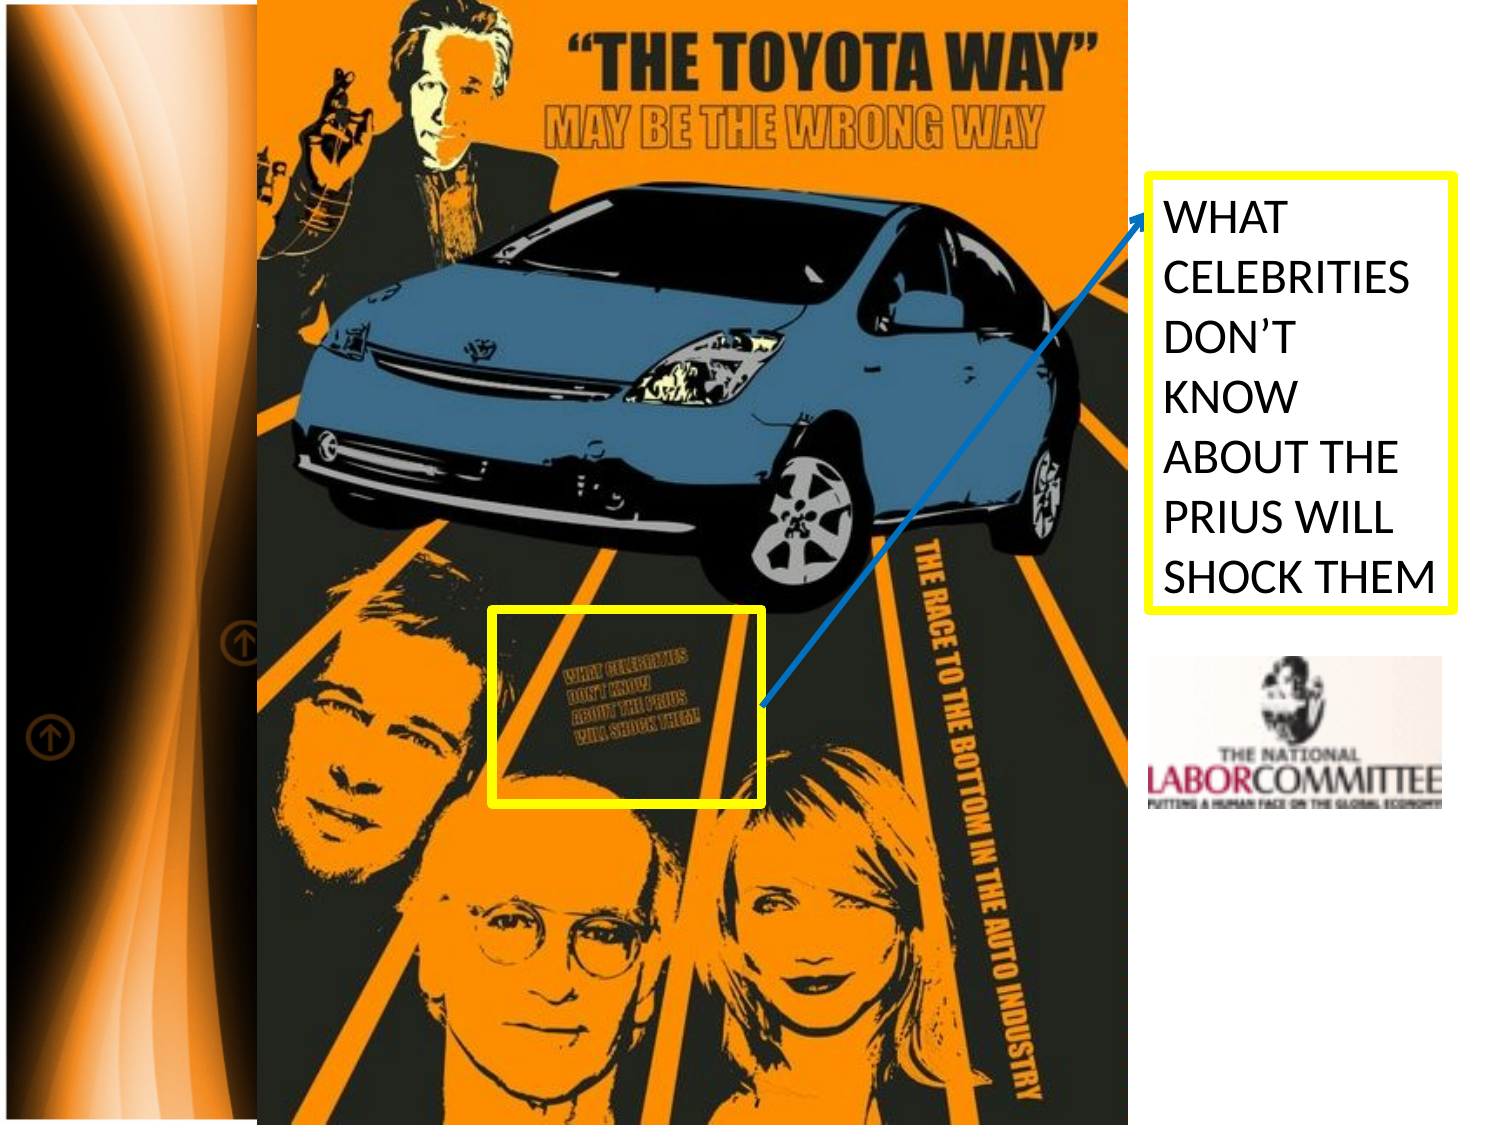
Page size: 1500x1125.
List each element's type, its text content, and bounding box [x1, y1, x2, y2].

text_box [761, 210, 1149, 708]
text_box WHAT CELEBRITIES DON’T KNOW ABOUT THE PRIUS WILL SHOCK THEM [1146, 174, 1455, 613]
picture [0, 0, 1500, 1125]
